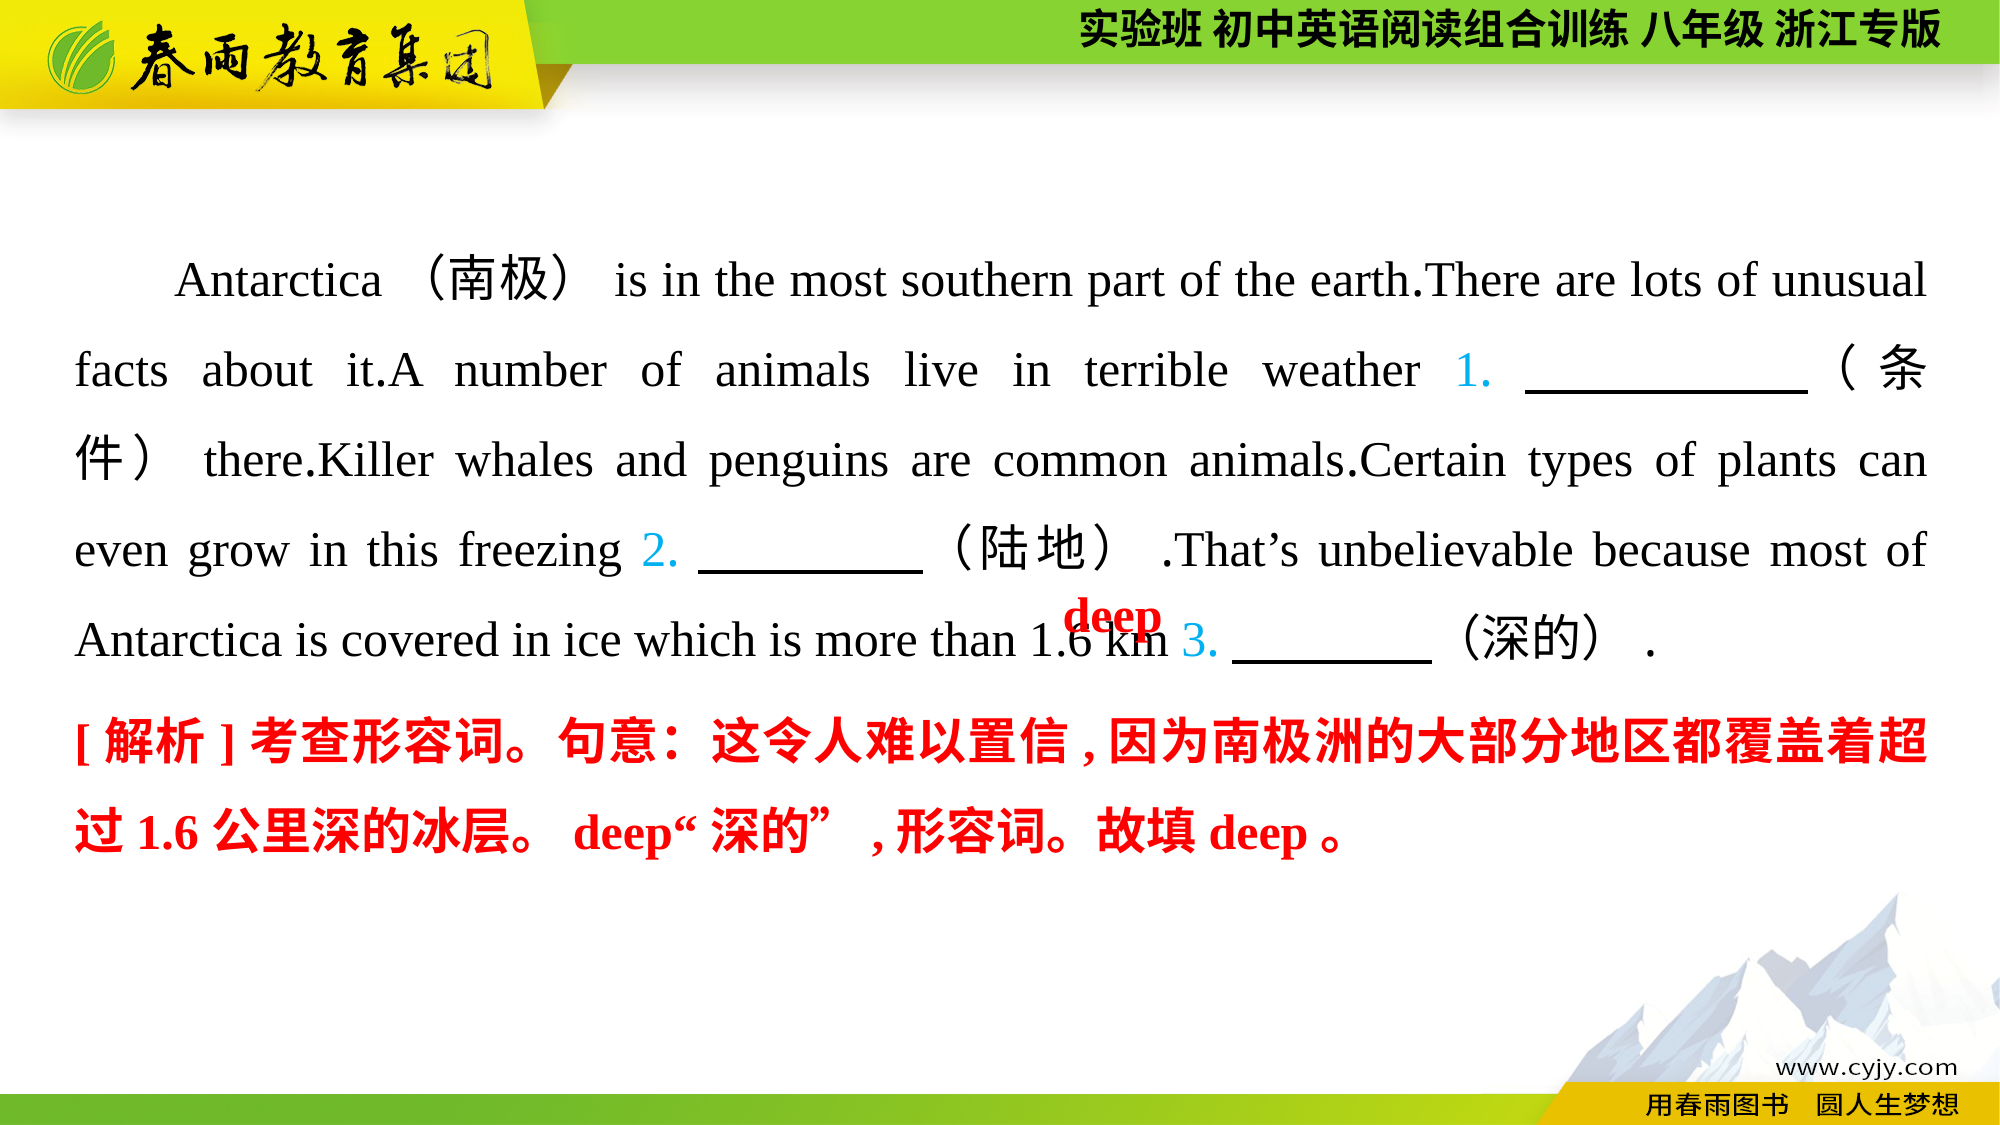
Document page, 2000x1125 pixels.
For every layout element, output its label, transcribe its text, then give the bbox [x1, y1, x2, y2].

text_box [解析]考查形容词。句意：这令人难以置信,因为南极洲的大部分地区都覆盖着超过1.6公里深的冰层。deep“深的”,形容词。故填deep。 [59, 679, 1944, 868]
list Antarctica（南极）is in the most southern part of the earth.There are lots of unusual facts about it.A number of animals live in terrible weather 1. （条件）there.Killer whales and penguins are common animals.Certain types of plants can even grow in this freezing 2. （陆地）.That’s unbelievable because most of Antarctica is covered in ice which is more than 1.6 km 3. （深的）. [59, 208, 1944, 679]
picture [0, 0, 2000, 1125]
text_box deep [1047, 574, 1178, 650]
